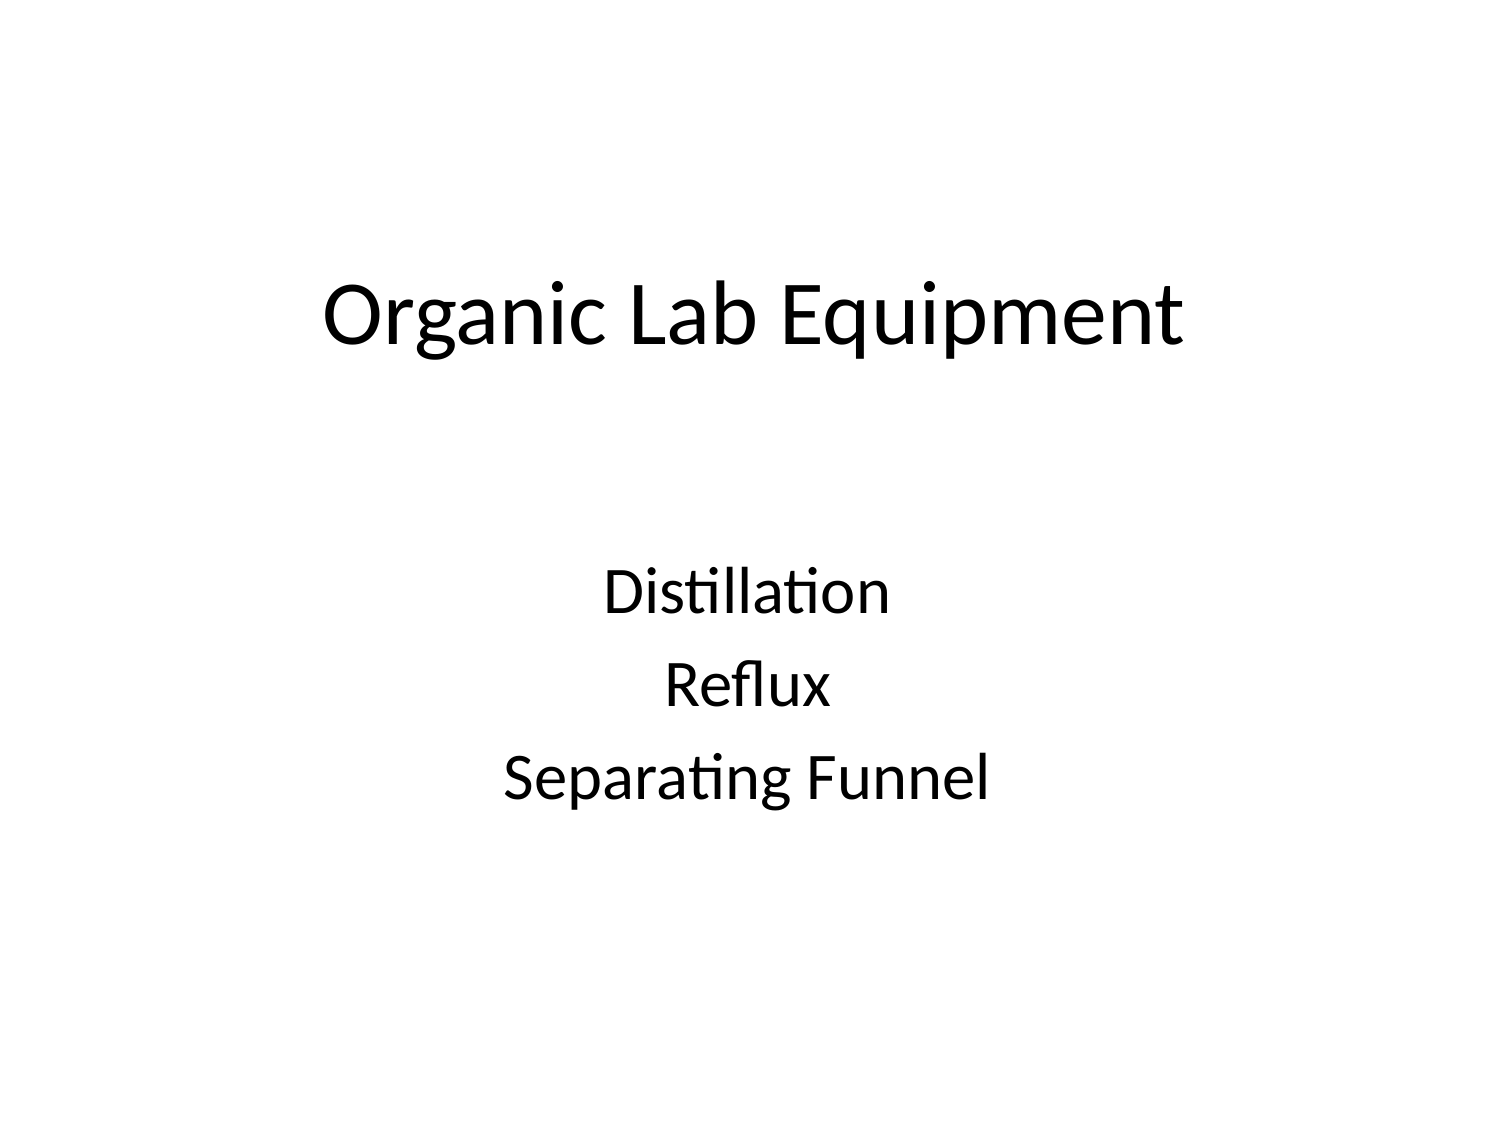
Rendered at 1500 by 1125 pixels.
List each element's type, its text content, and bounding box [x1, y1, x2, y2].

subtitle Distillation Reflux Separating Funnel [222, 539, 1273, 827]
title Organic Lab Equipment [117, 187, 1393, 429]
